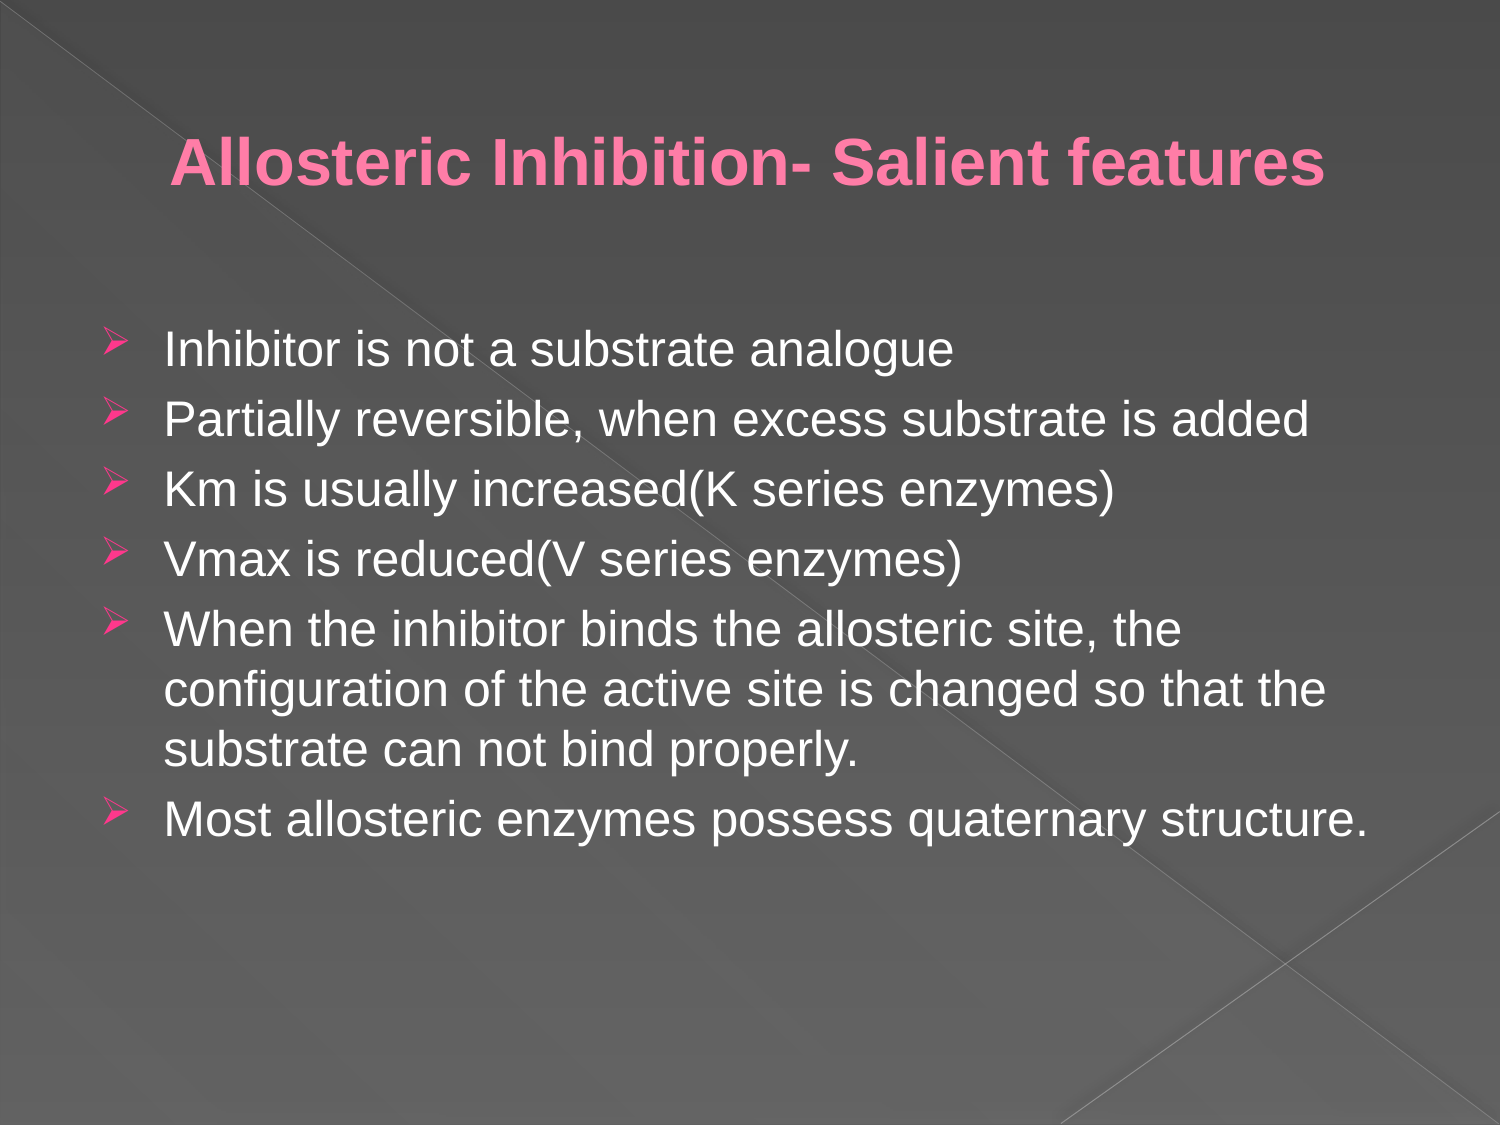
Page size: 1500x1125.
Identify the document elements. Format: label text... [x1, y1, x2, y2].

title Allosteric Inhibition- Salient features [75, 43, 1425, 274]
list Inhibitor is not a substrate analogue Partially reversible, when excess substrate is added Km is usually increased(K series enzymes) Vmax is reduced(V series enzymes) When the inhibitor binds the allosteric site, the configuration of the active site is changed so that the substrate can not bind properly. Most allosteric enzymes possess quaternary structure. [75, 308, 1425, 1059]
